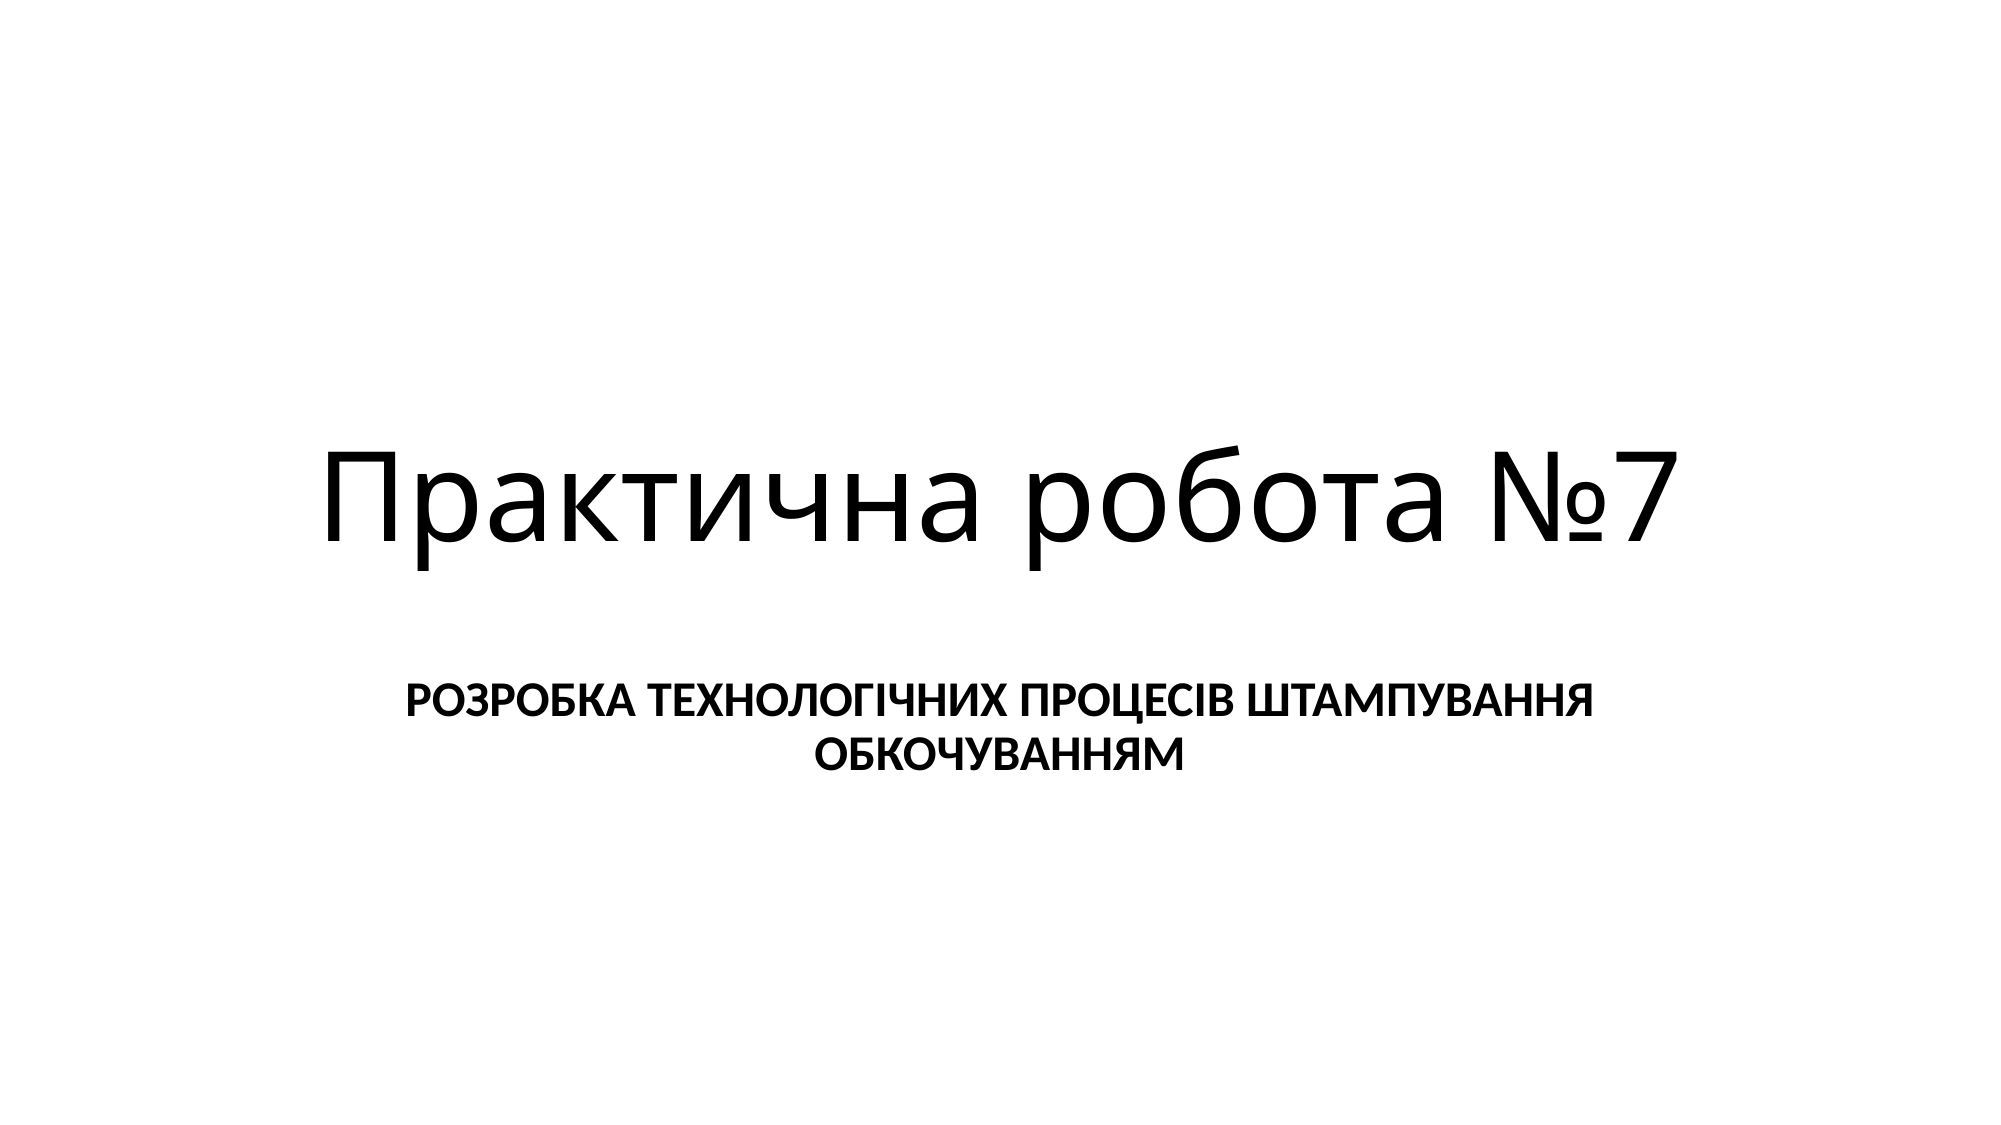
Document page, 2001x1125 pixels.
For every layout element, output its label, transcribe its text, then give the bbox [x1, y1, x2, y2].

title Практична робота №7 [249, 184, 1750, 576]
subtitle РОЗРОБКА ТЕХНОЛОГІЧНИХ ПРОЦЕСІВ ШТАМПУВАННЯ ОБКОЧУВАННЯМ [249, 590, 1750, 863]
